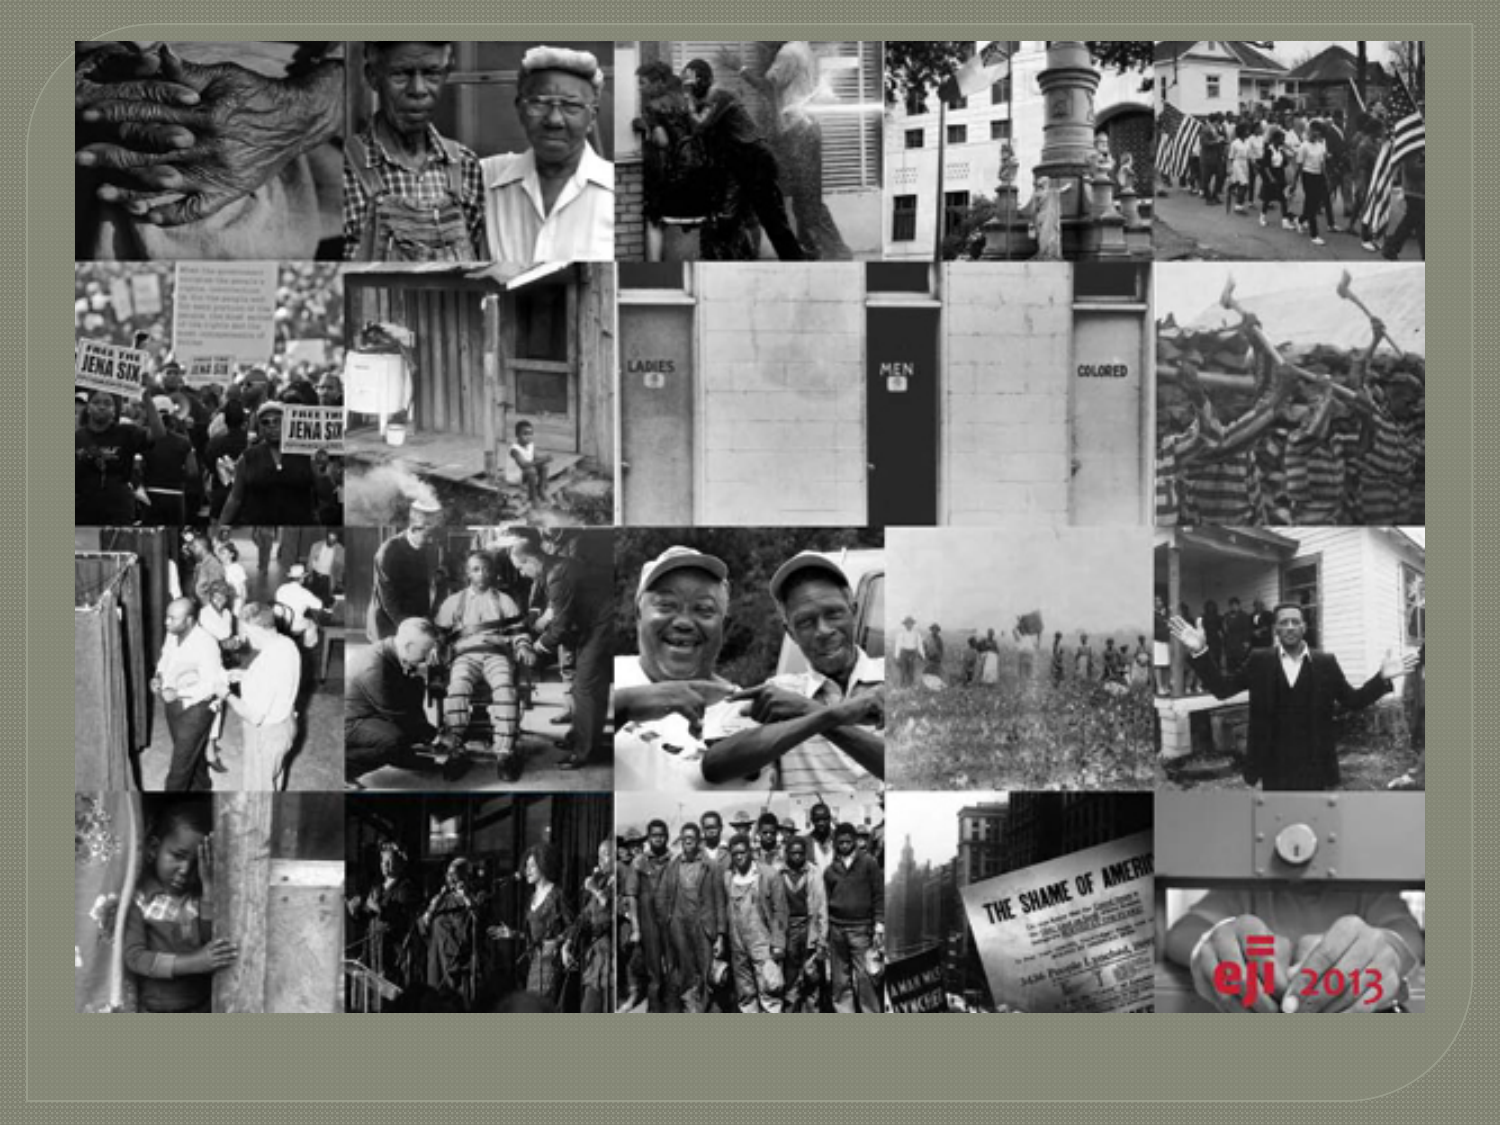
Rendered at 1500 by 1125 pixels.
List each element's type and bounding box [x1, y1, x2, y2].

list [74, 41, 1426, 1013]
